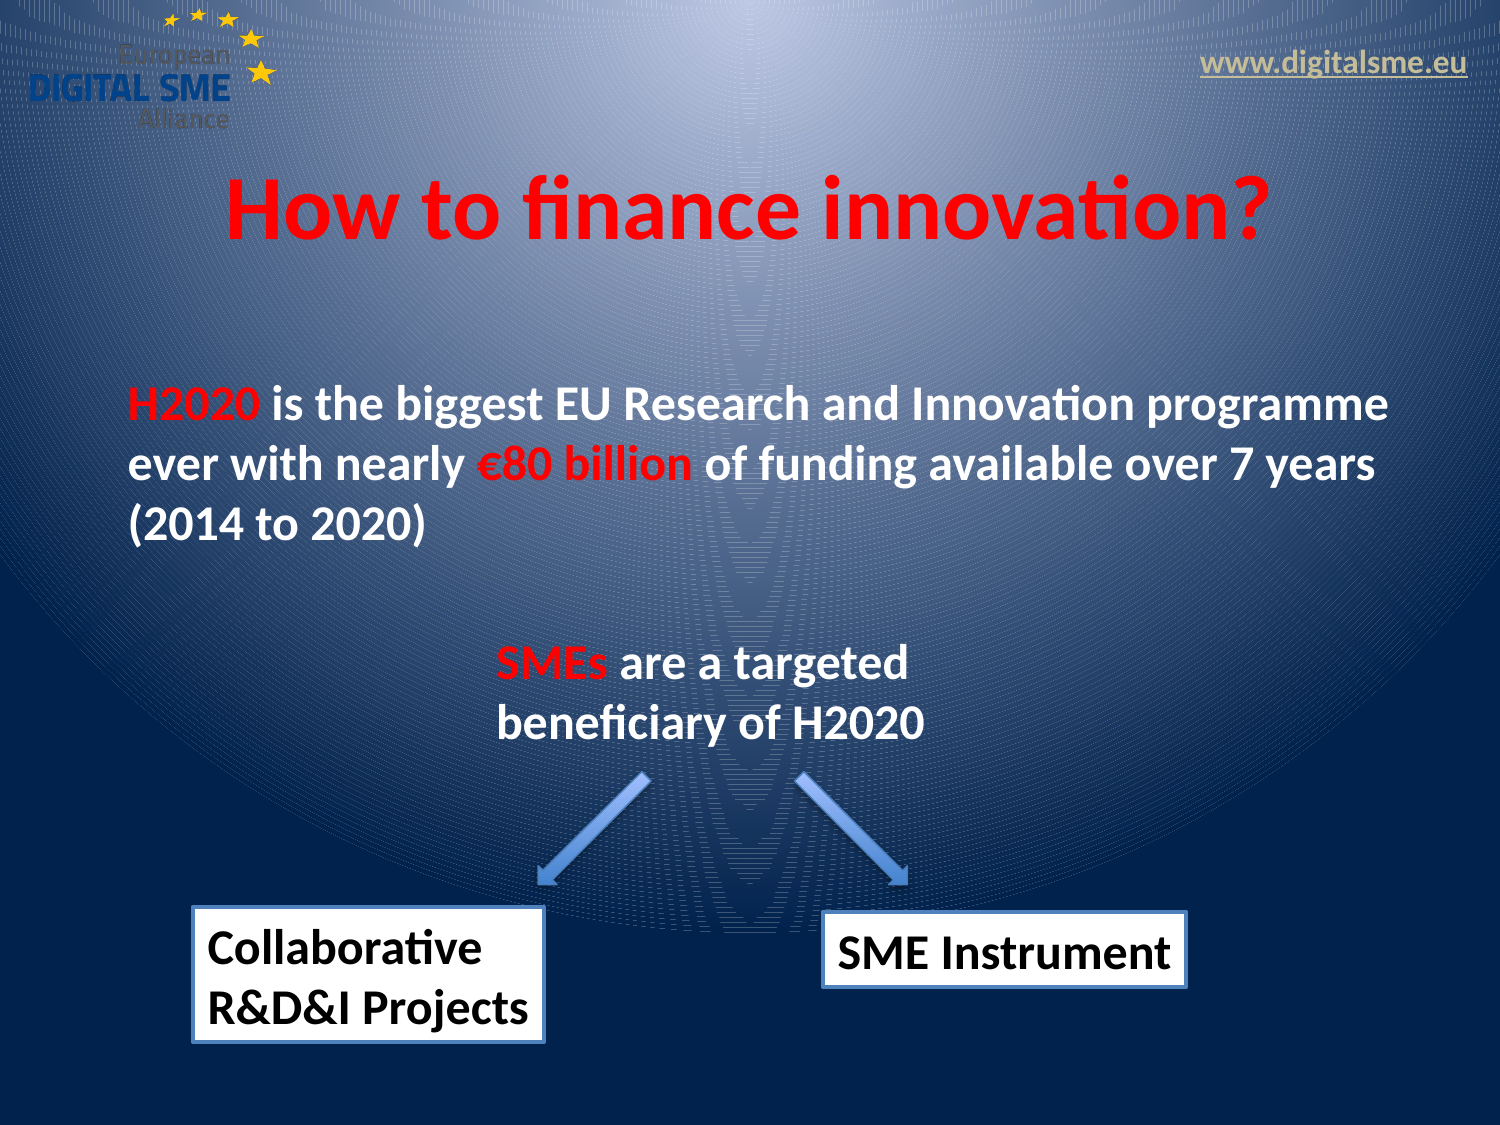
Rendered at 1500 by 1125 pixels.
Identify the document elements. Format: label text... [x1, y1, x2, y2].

text_box Collaborative R&D&I Projects [191, 905, 546, 1044]
text_box H2020 is the biggest EU Research and Innovation programme ever with nearly €80 billion of funding available over 7 years (2014 to 2020) [112, 363, 1425, 558]
text_box SME Instrument [821, 910, 1188, 989]
title How to finance innovation? [75, 109, 1425, 297]
text_box [537, 771, 652, 886]
text_box [793, 771, 909, 886]
text_box SMEs are a targeted beneficiary of H2020 [481, 621, 940, 757]
